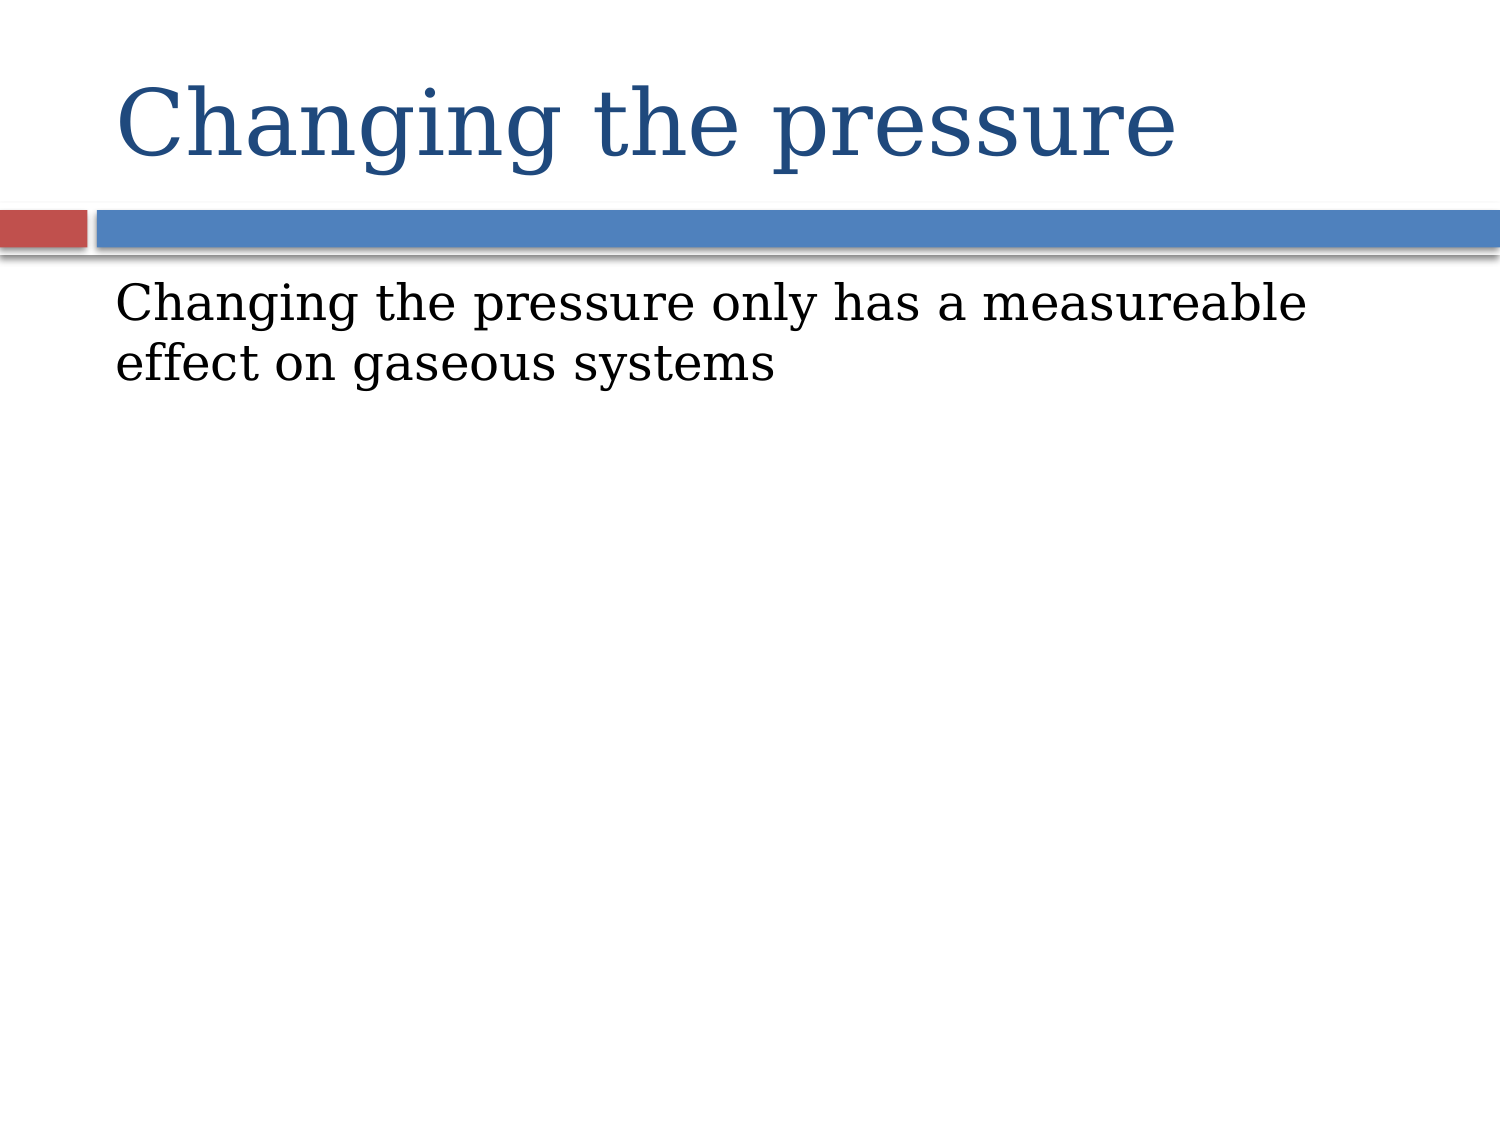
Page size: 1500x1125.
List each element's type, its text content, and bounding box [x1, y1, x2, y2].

list Changing the pressure only has a measureable effect on gaseous systems [100, 262, 1438, 1000]
title Changing the pressure [100, 37, 1438, 200]
